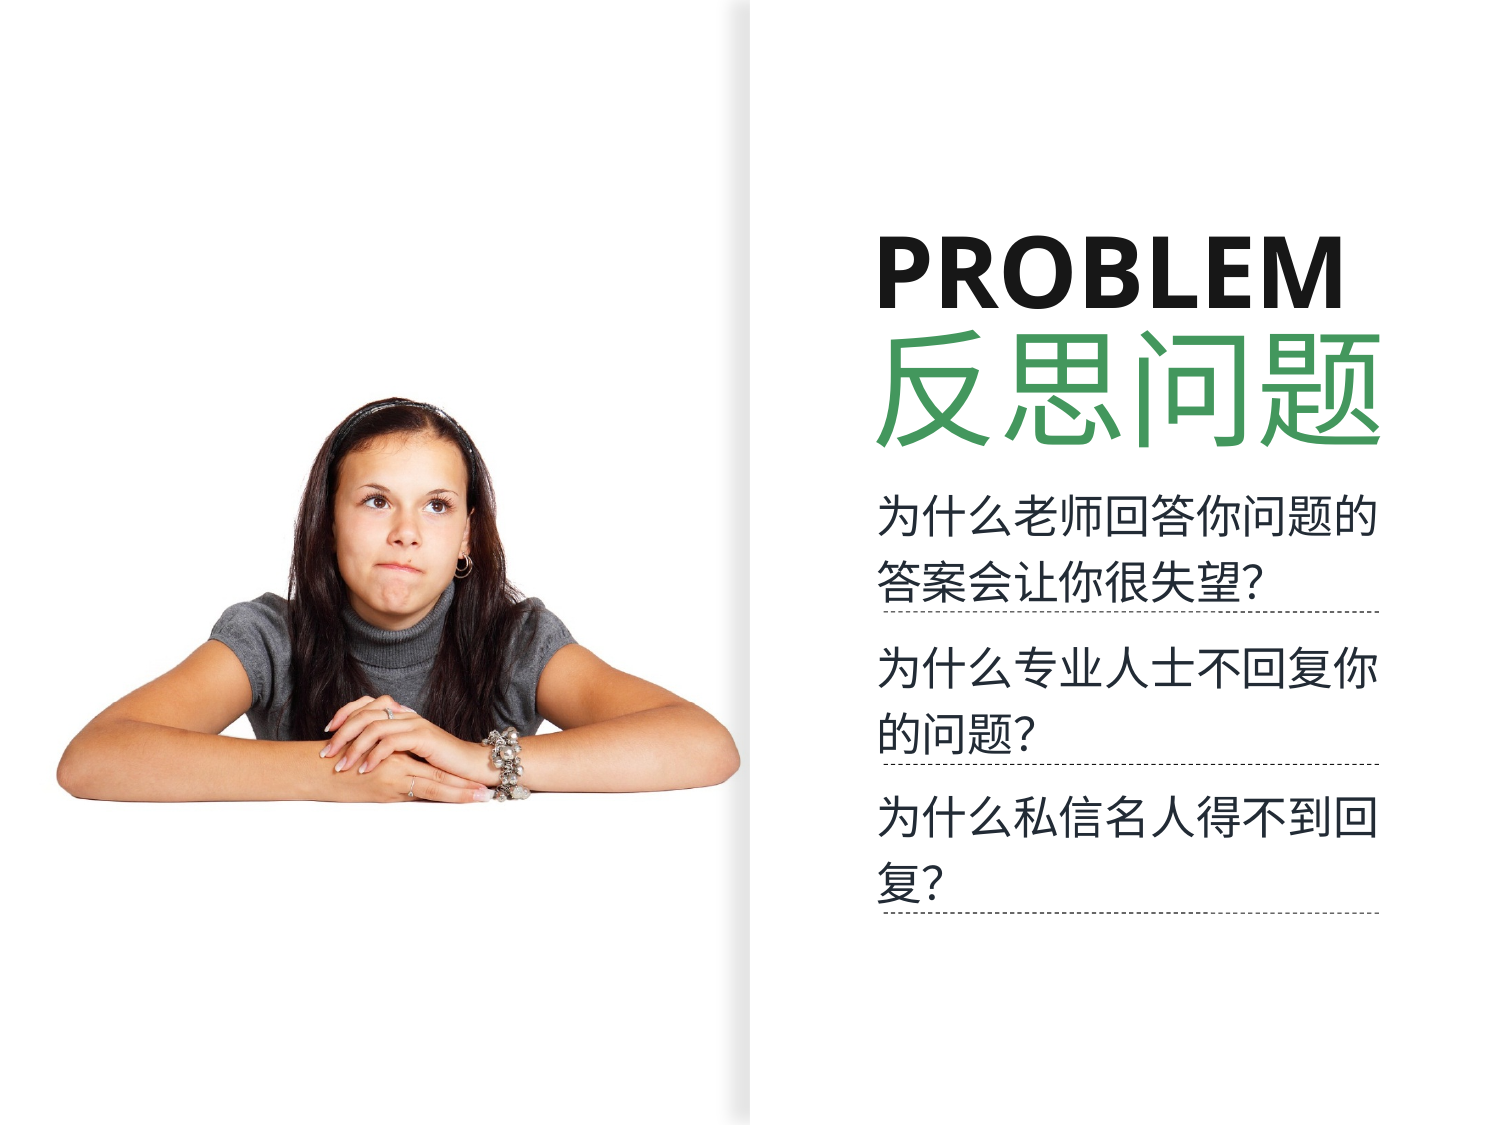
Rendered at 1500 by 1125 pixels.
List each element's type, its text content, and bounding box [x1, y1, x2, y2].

text_box 为什么老师回答你问题的答案会让你很失望？ [861, 473, 1430, 618]
text_box 为什么专业人士不回复你的问题？ [861, 621, 1430, 764]
text_box [749, 0, 1500, 1125]
text_box 为什么私信名人得不到回复？ [861, 770, 1430, 913]
picture [0, 353, 779, 873]
text_box 反思问题 [816, 301, 1440, 473]
text_box PROBLEM [856, 200, 1500, 338]
